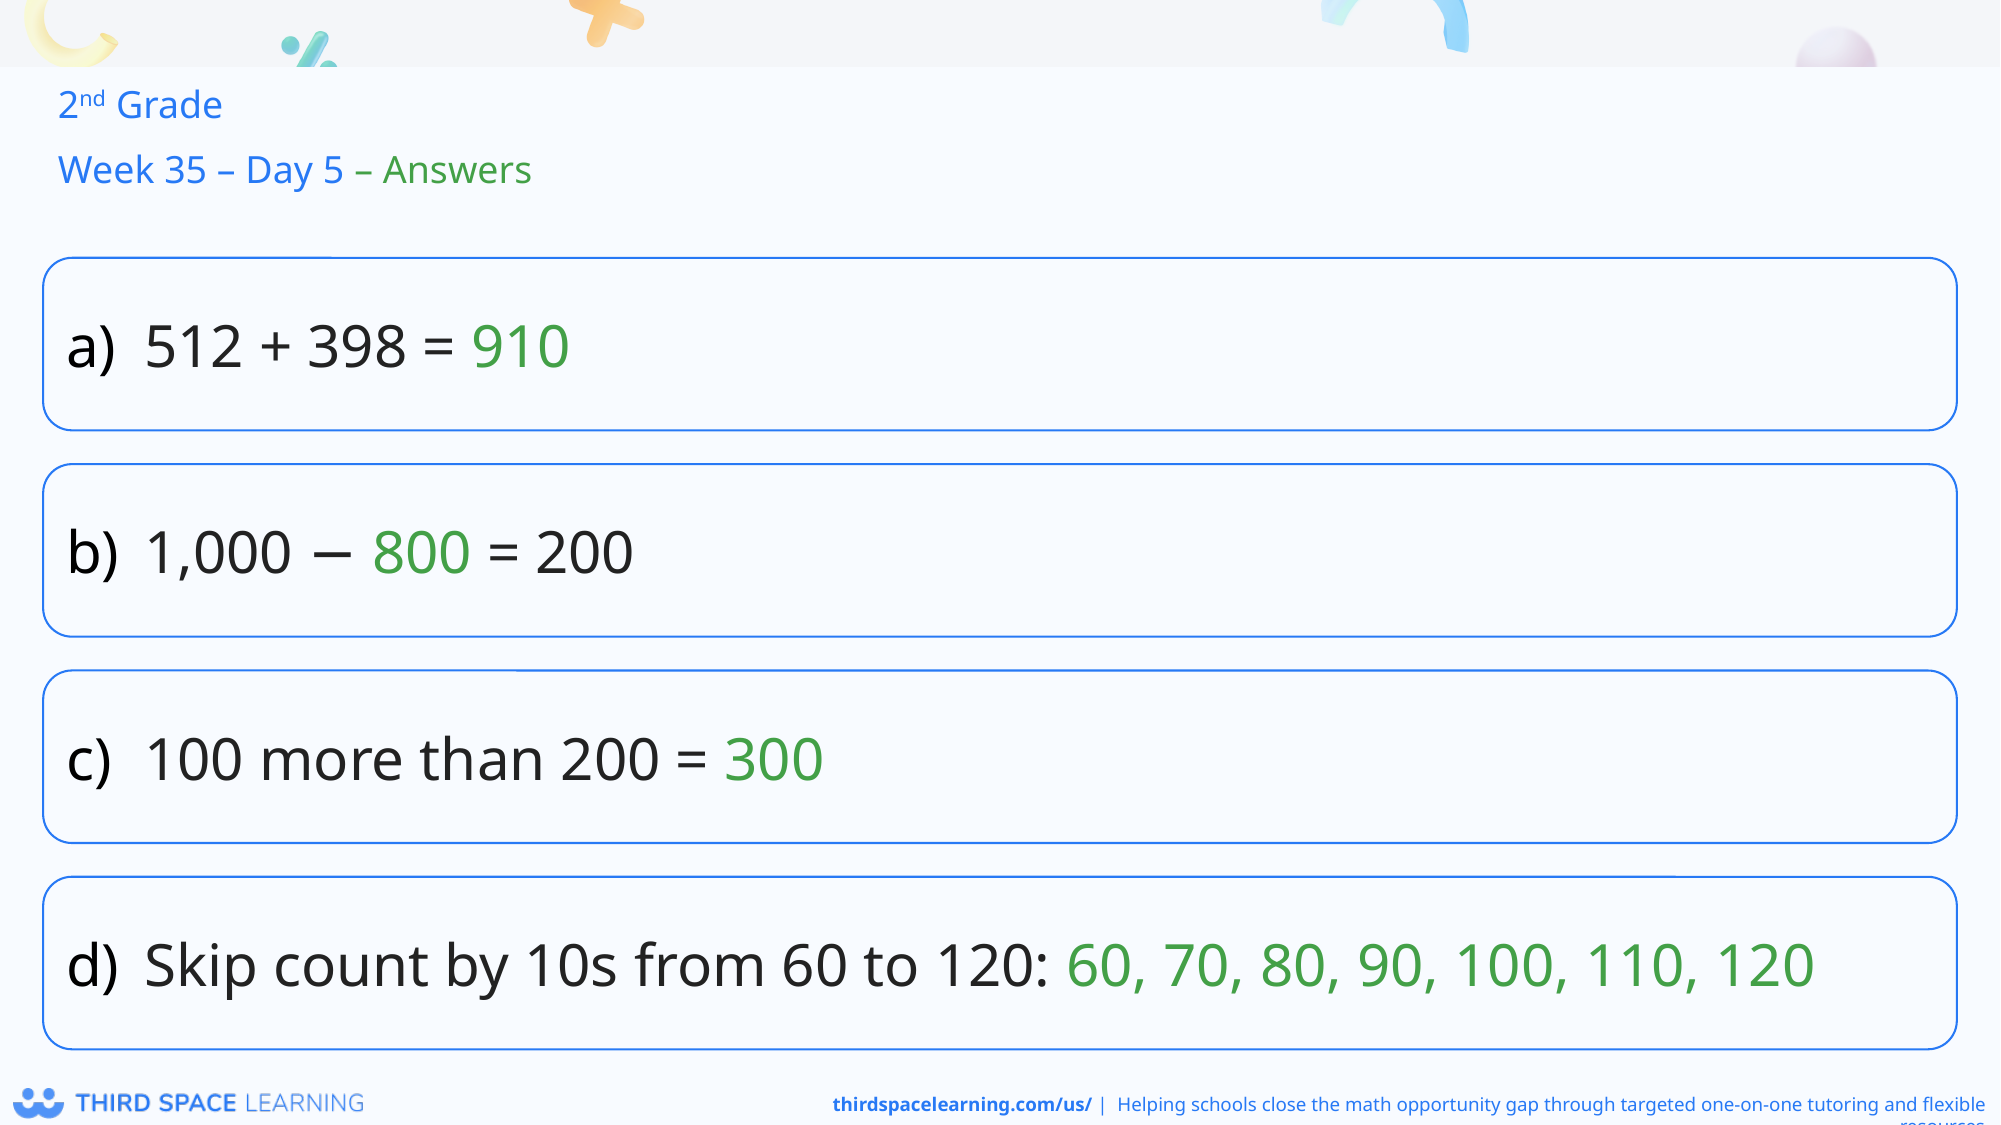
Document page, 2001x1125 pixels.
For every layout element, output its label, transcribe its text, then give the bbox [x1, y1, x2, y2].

text_box 2nd Grade Week 35 – Day 5 – Answers [43, 73, 705, 212]
list 1,000 − 800 = 200 [129, 478, 1939, 623]
list 512 + 398 = 910 [129, 272, 1939, 416]
picture [0, 0, 2000, 67]
list 100 more than 200 = 300 [129, 684, 1939, 829]
list Skip count by 10s from 60 to 120: 60, 70, 80, 90, 100, 110, 120 [129, 891, 1939, 1035]
picture [13, 1088, 365, 1119]
